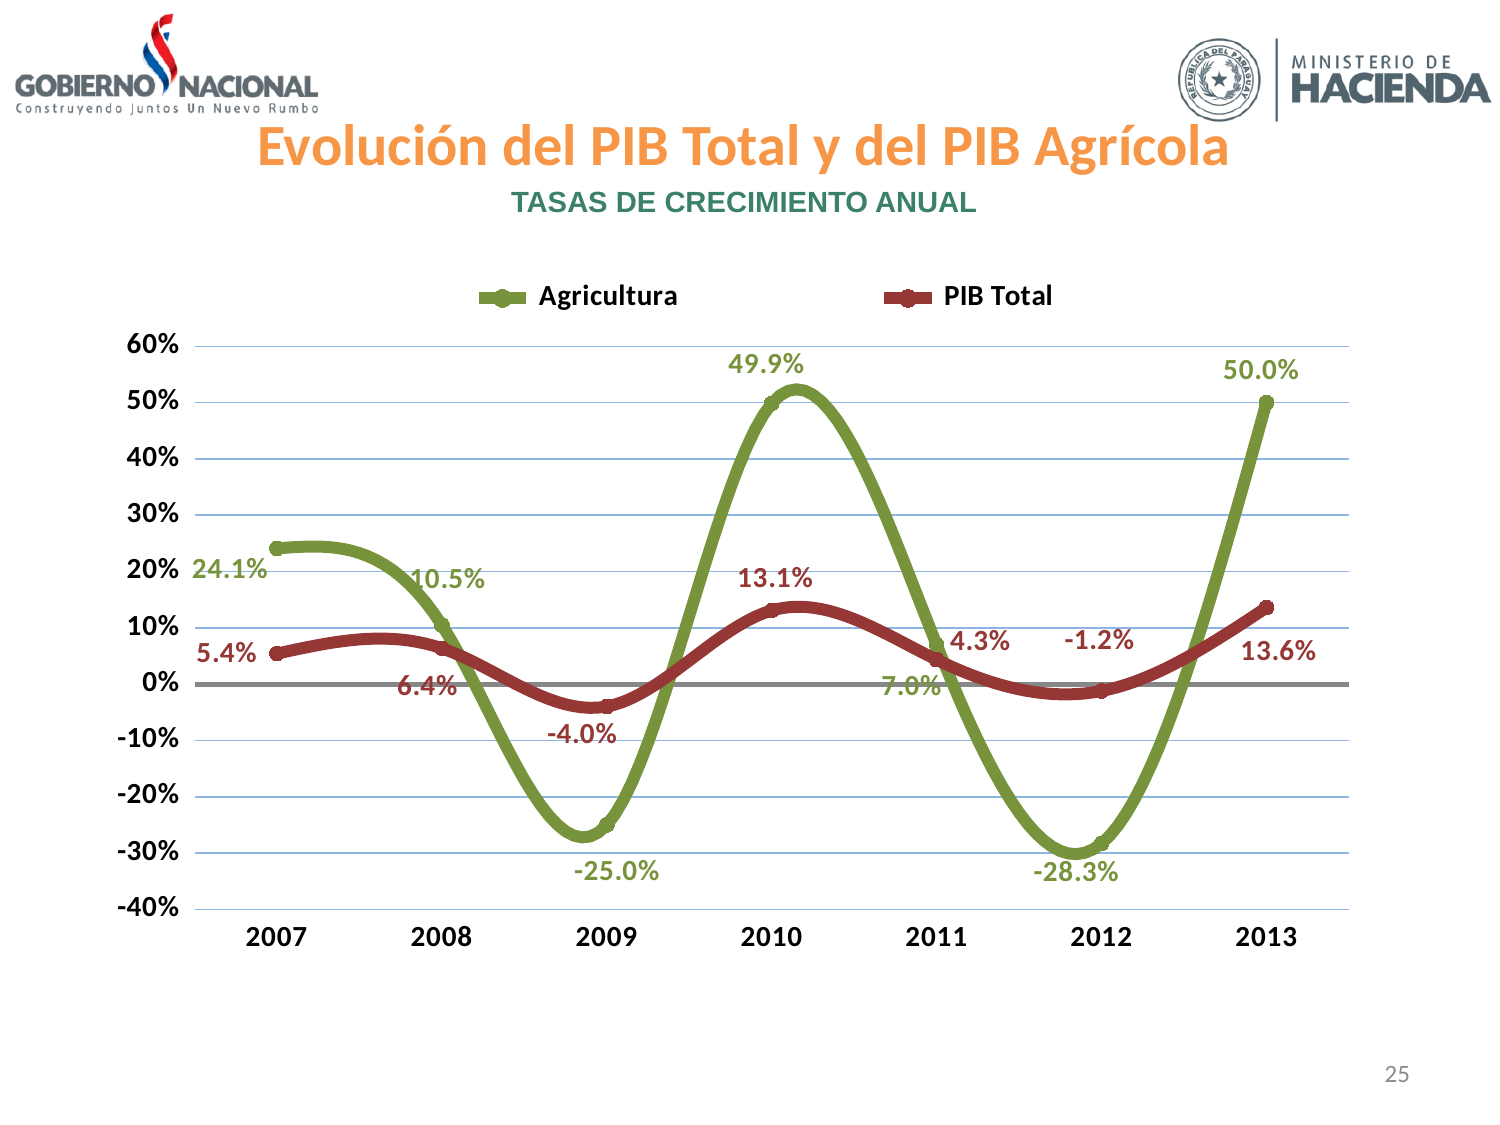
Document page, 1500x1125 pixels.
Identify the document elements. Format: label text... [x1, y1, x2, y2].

slide_number 25 [1074, 1042, 1425, 1103]
picture [5, 7, 328, 125]
picture [1173, 33, 1495, 125]
text_box Evolución del PIB Total y del PIB Agrícola TASAS DE CRECIMIENTO ANUAL [41, 101, 1447, 253]
chart [76, 254, 1427, 1012]
